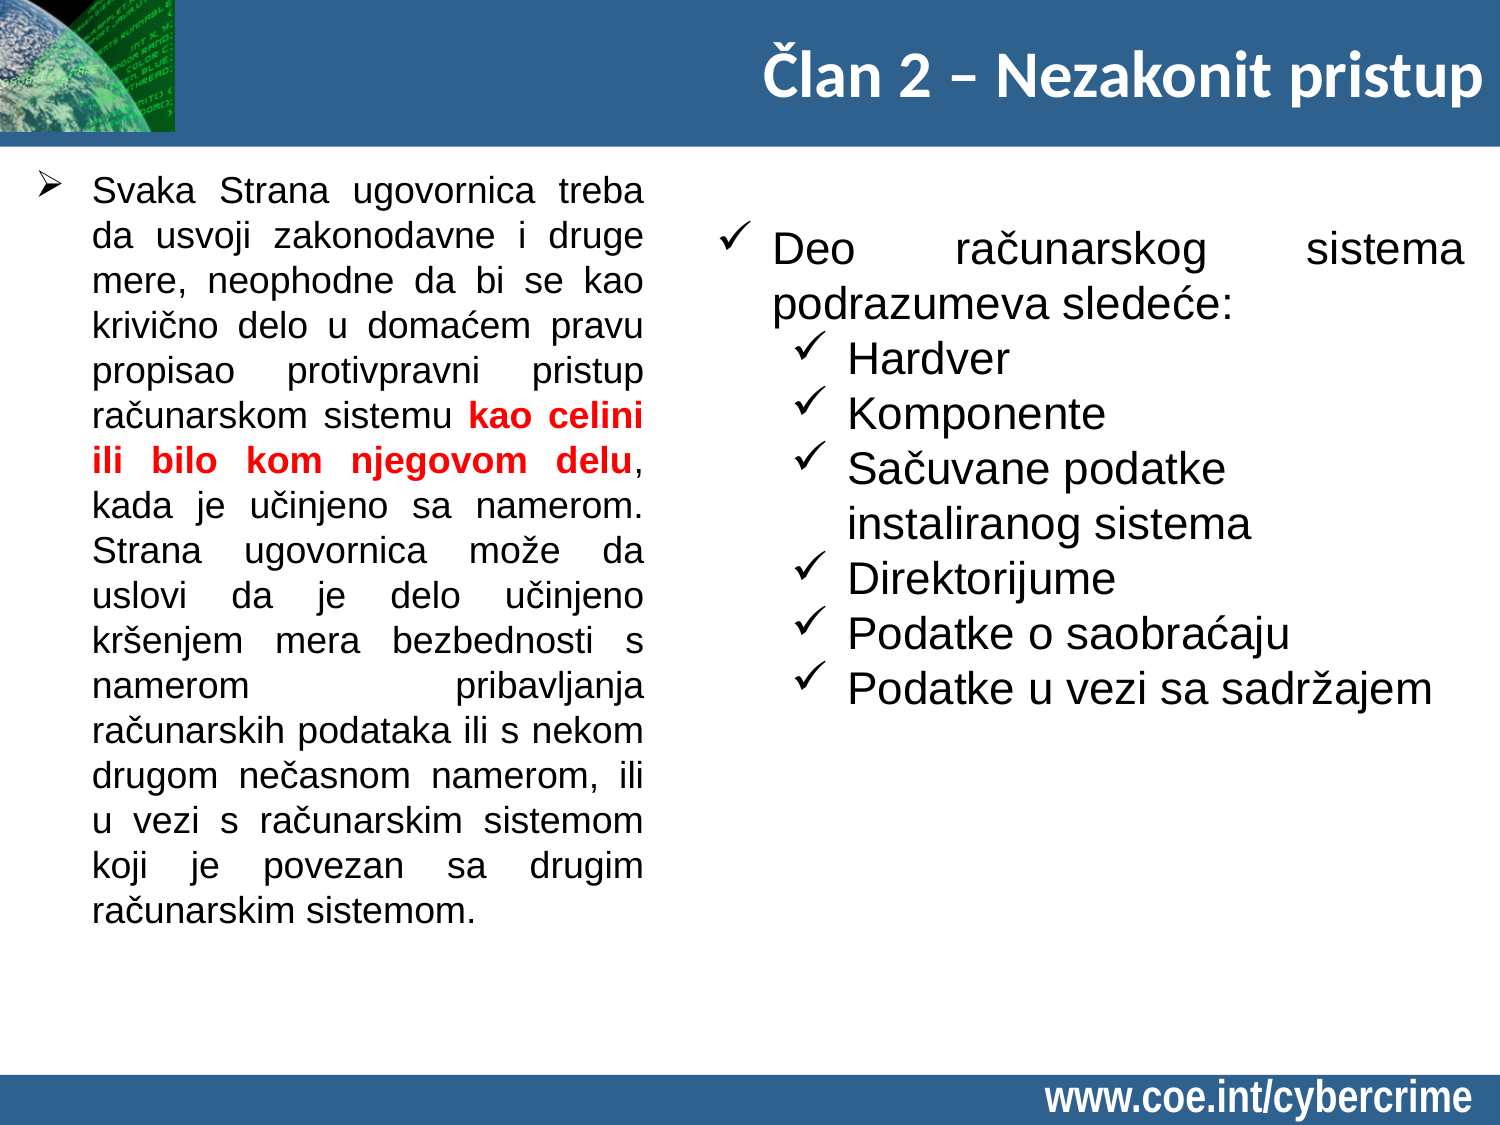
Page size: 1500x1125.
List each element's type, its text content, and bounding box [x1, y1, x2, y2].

text_box www.coe.int/cybercrime [1030, 1059, 1500, 1125]
text_box Deo računarskog sistema podrazumeva sledeće: Hardver Komponente Sačuvane podatke instaliranog sistema Direktorijume Podatke o saobraćaju Podatke u vezi sa sadržajem [701, 211, 1480, 721]
text_box Svaka Strana ugovornica treba da usvoji zakonodavne i druge mere, neophodne da bi se kao krivično delo u domaćem pravu propisao protivpravni pristup računarskom sistemu kao celini ili bilo kom njegovom delu, kada je učinjeno sa namerom. Strana ugovornica može da uslovi da je delo učinjeno kršenjem mera bezbednosti s namerom pribavljanja računarskih podataka ili s nekom drugom nečasnom namerom, ili u vezi s računarskim sistemom koji je povezan sa drugim računarskim sistemom. [20, 158, 659, 938]
text_box Član 2 – Nezakonit pristup [0, 0, 1500, 149]
picture [0, 0, 175, 132]
text_box [0, 1073, 1030, 1125]
